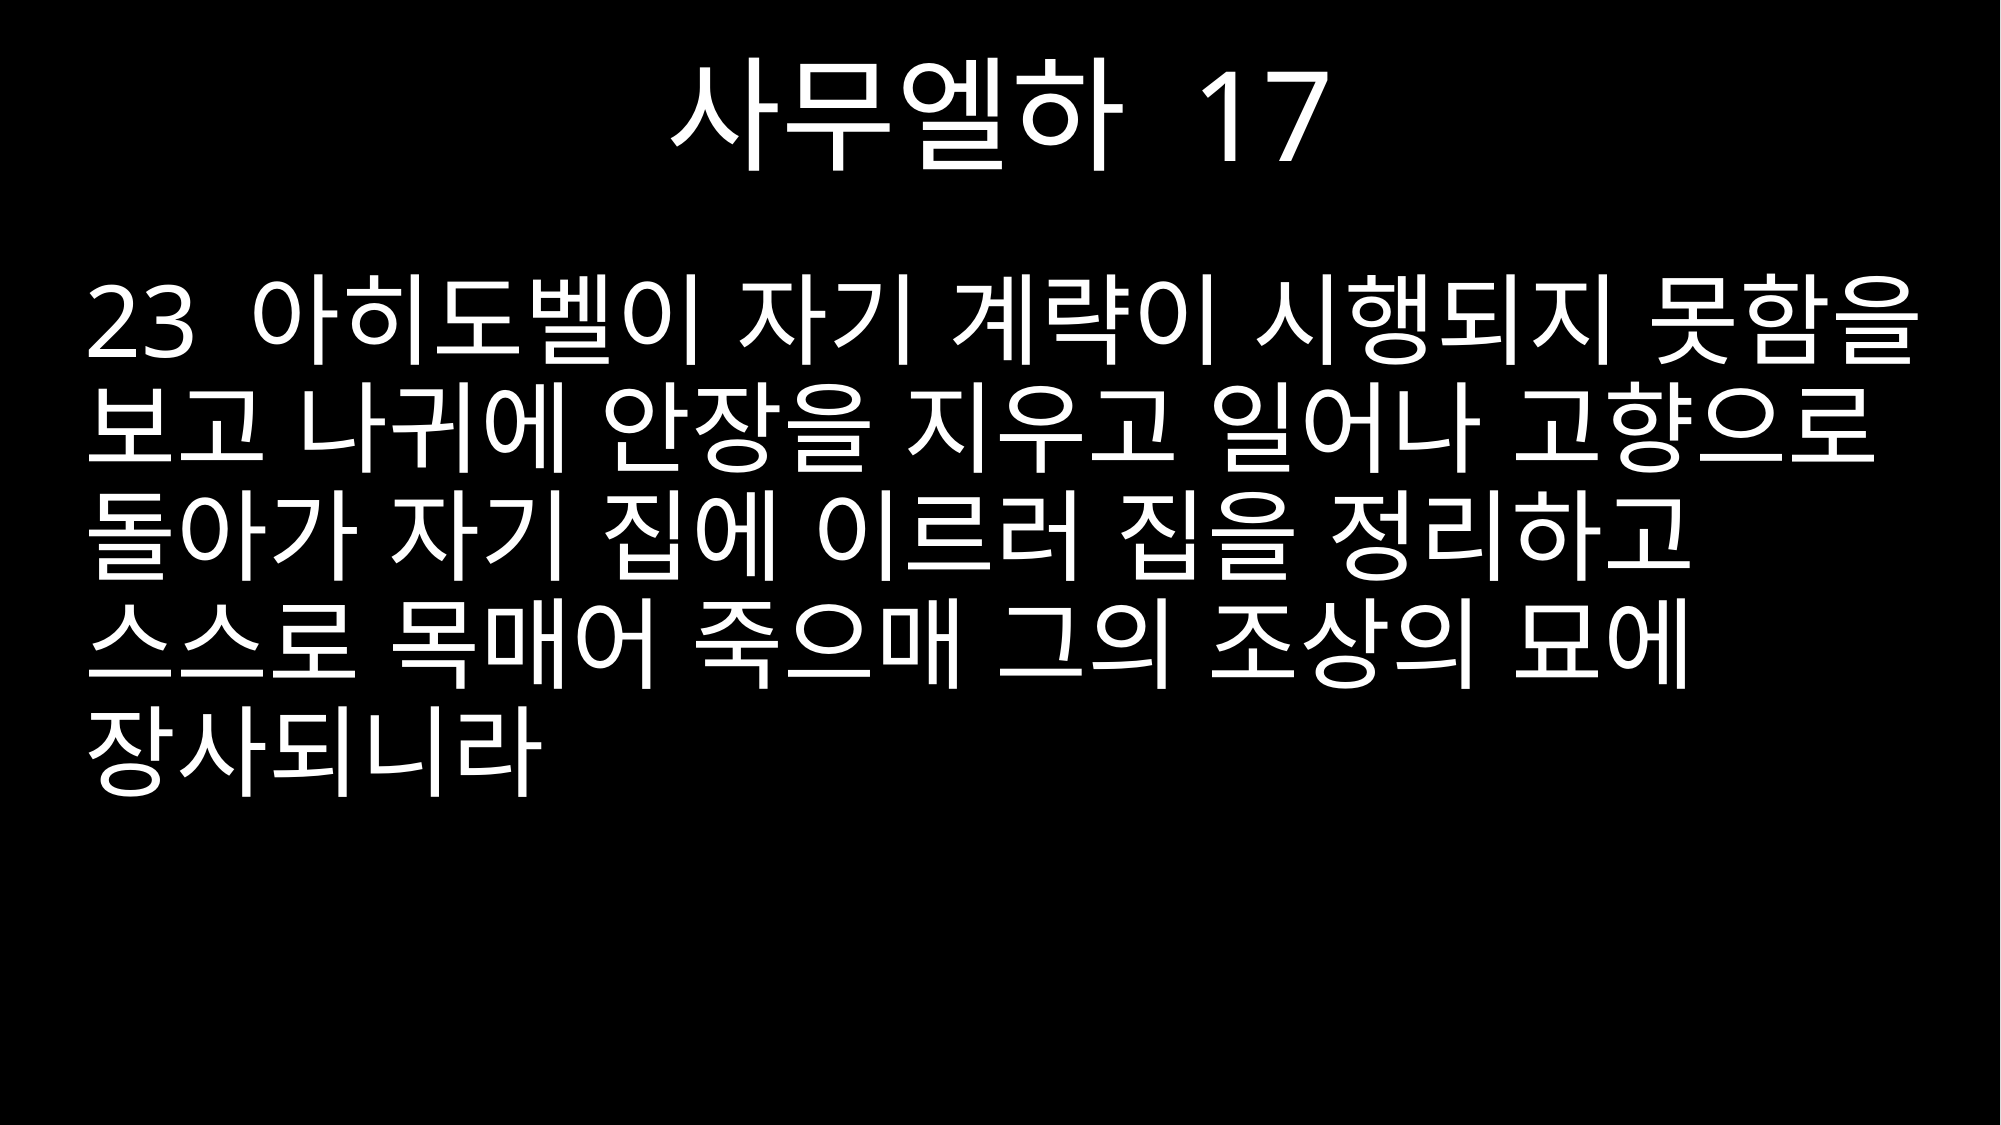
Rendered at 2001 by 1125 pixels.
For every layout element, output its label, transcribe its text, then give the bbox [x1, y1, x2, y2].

picture [0, 0, 2001, 1125]
list 23 아히도벨이 자기 계략이 시행되지 못함을 보고 나귀에 안장을 지우고 일어나 고향으로 돌아가 자기 집에 이르러 집을 정리하고 스스로 목매어 죽으매 그의 조상의 묘에 장사되니라 [69, 263, 1953, 423]
footer 사무엘하 17 [0, 32, 2000, 192]
